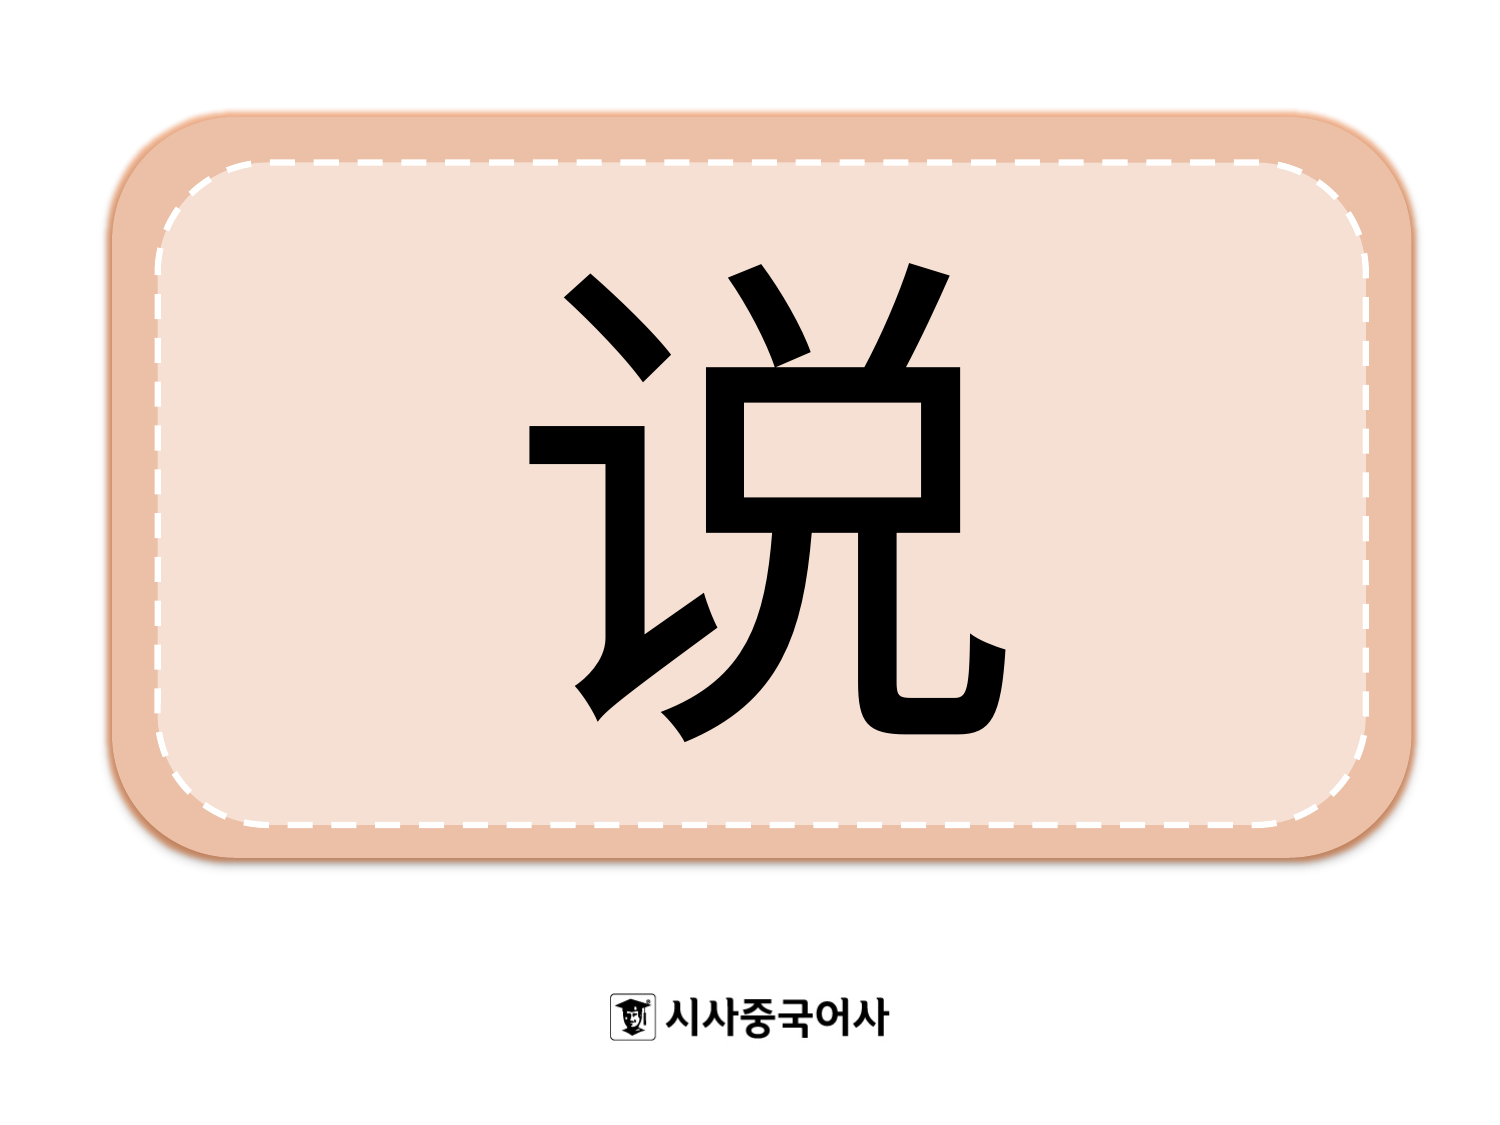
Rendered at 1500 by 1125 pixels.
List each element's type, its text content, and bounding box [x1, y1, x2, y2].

text_box 说 [162, 160, 1371, 824]
picture [602, 987, 898, 1047]
